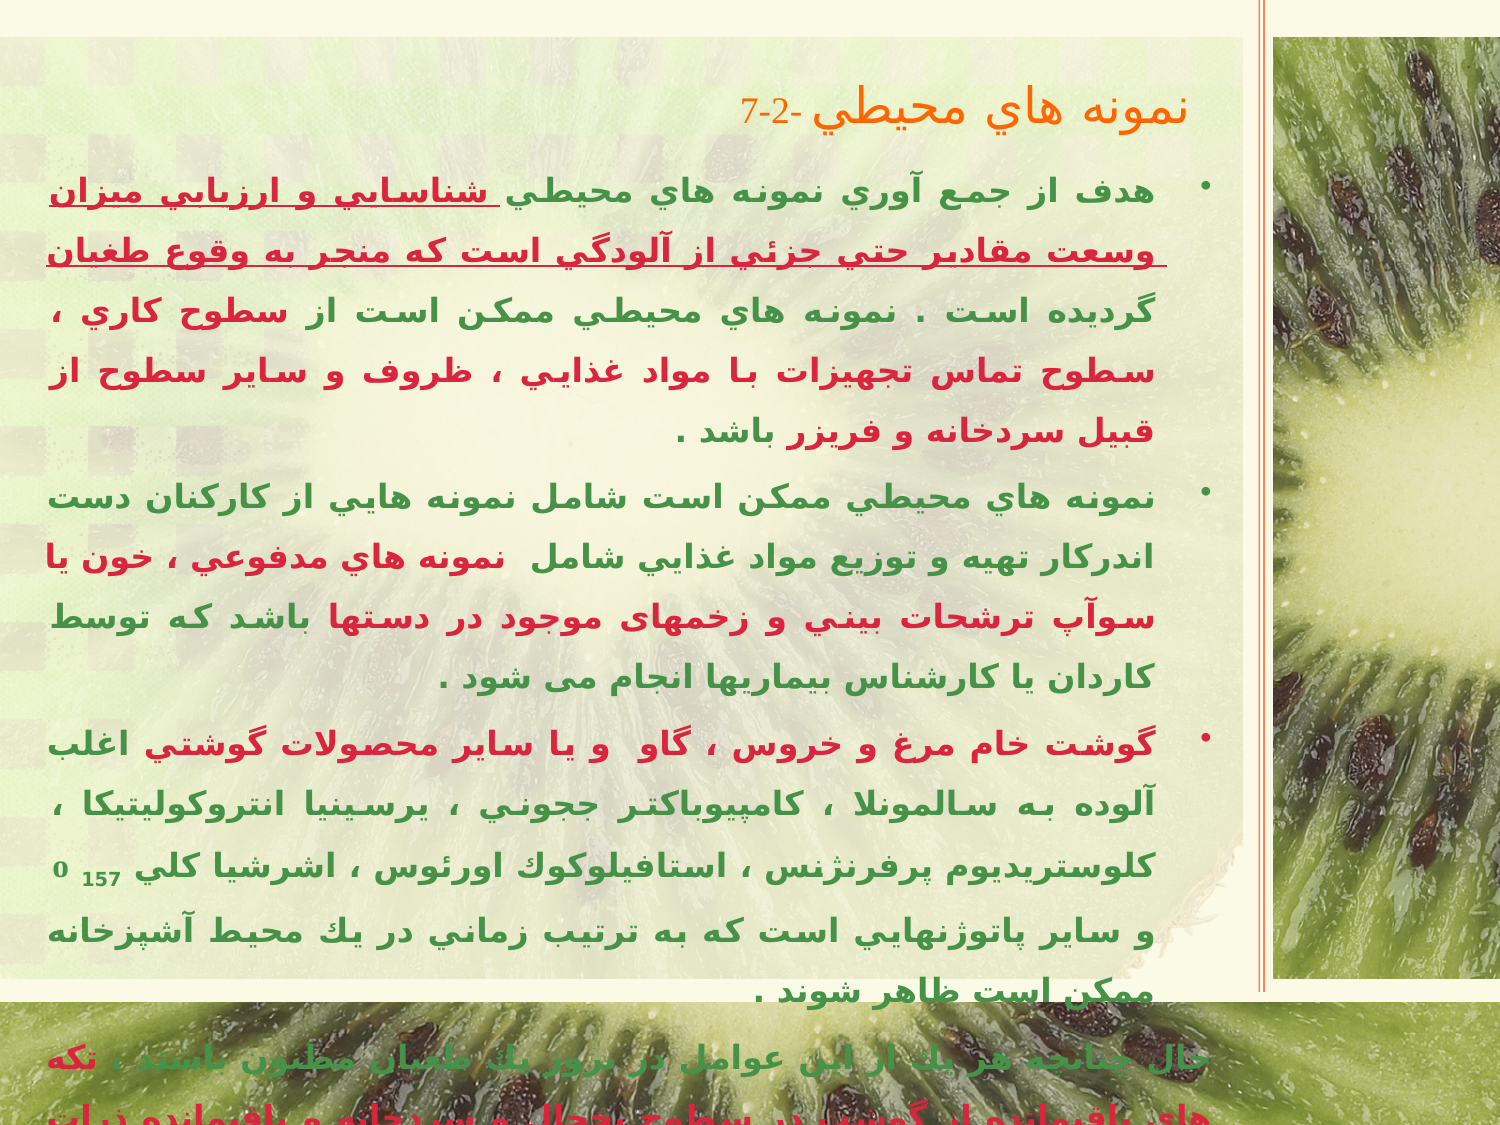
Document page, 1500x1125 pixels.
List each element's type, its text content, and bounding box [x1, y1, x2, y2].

list هدف از جمع آوري نمونه هاي محيطي شناسايي و ارزيابي ميزان وسعت مقادير حتي جزئي از آلودگي است كه منجر به وقوع طغيان گرديده است . نمونه هاي محيطي ممكن است از سطوح كاري ، سطوح تماس تجهيزات با مواد غذايي ، ظروف و ساير سطوح از قبيل سردخانه و فريزر باشد . نمونه هاي محيطي ممكن است شامل نمونه هايي از كاركنان دست اندركار تهيه و توزيع مواد غذايي شامل نمونه هاي مدفوعي ، خون يا سوآپ ترشحات بيني و زخمهای موجود در دستها باشد که توسط کاردان یا کارشناس بیماریها انجام می شود . گوشت خام مرغ و خروس ، گاو و يا ساير محصولات گوشتي اغلب آلوده به سالمونلا ، كامپيوباكتر ججوني ، يرسينيا انتروكوليتيكا ، كلوستريديوم پرفرنژنس ، استافيلوكوك اورئوس ، اشرشيا كلي 157 o و ساير پاتوژنهايي است كه به ترتيب زماني در يك محيط آشپزخانه ممكن است ظاهر شوند . حال چنانچه هر يك از اين عوامل در بروز يك طغيان مظنون باشند ، تكه هاي باقيمانده از گوشت در سطوح يخچال و سردخانه و باقيمانده ذرات آن روي رنده يا تيغه هاي برش يا ساير ابزار و لوازم شامل دستمال نظافت ميز ، تخته هاي برش ، خردكن و ... مي تواند در شناسايي مقادير حتي جزئي از منابع آلودگي مفيد باشد . [29, 141, 1228, 977]
text_box 7-2- نمونه هاي محيطي [725, 66, 1222, 142]
picture [0, 0, 1500, 1125]
